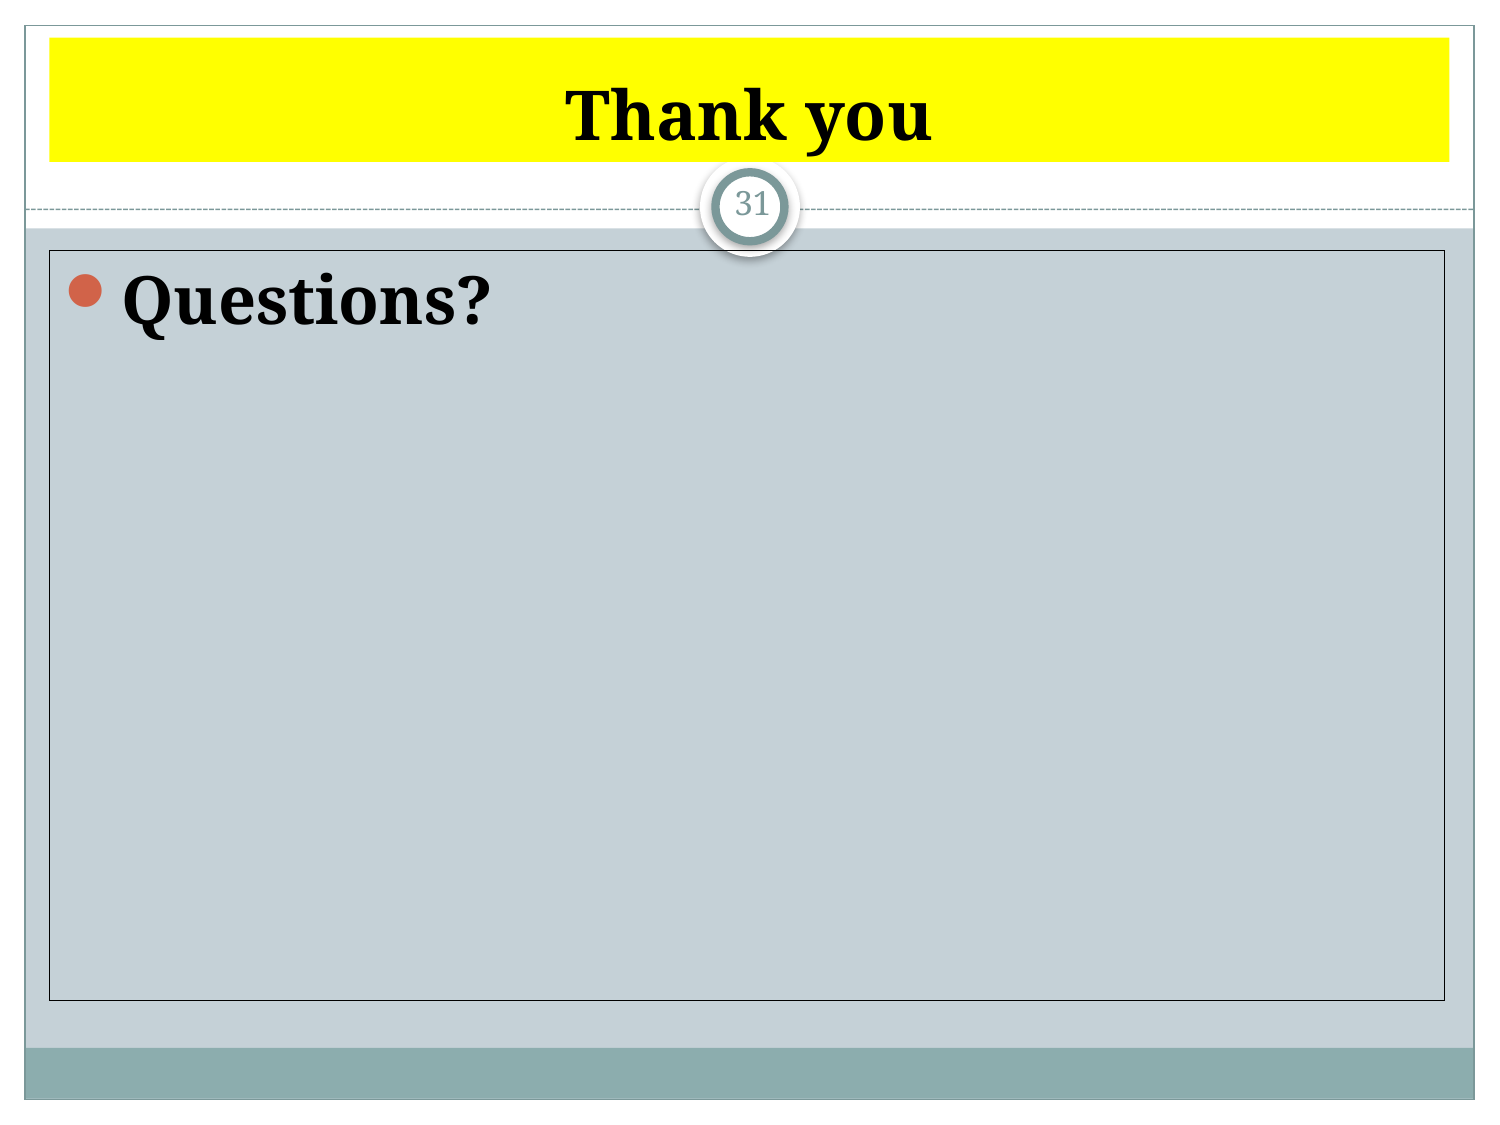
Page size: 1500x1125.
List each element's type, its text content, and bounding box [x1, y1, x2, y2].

slide_number 31 [715, 168, 791, 241]
list Questions? [49, 250, 1445, 1001]
title Thank you [49, 37, 1450, 162]
